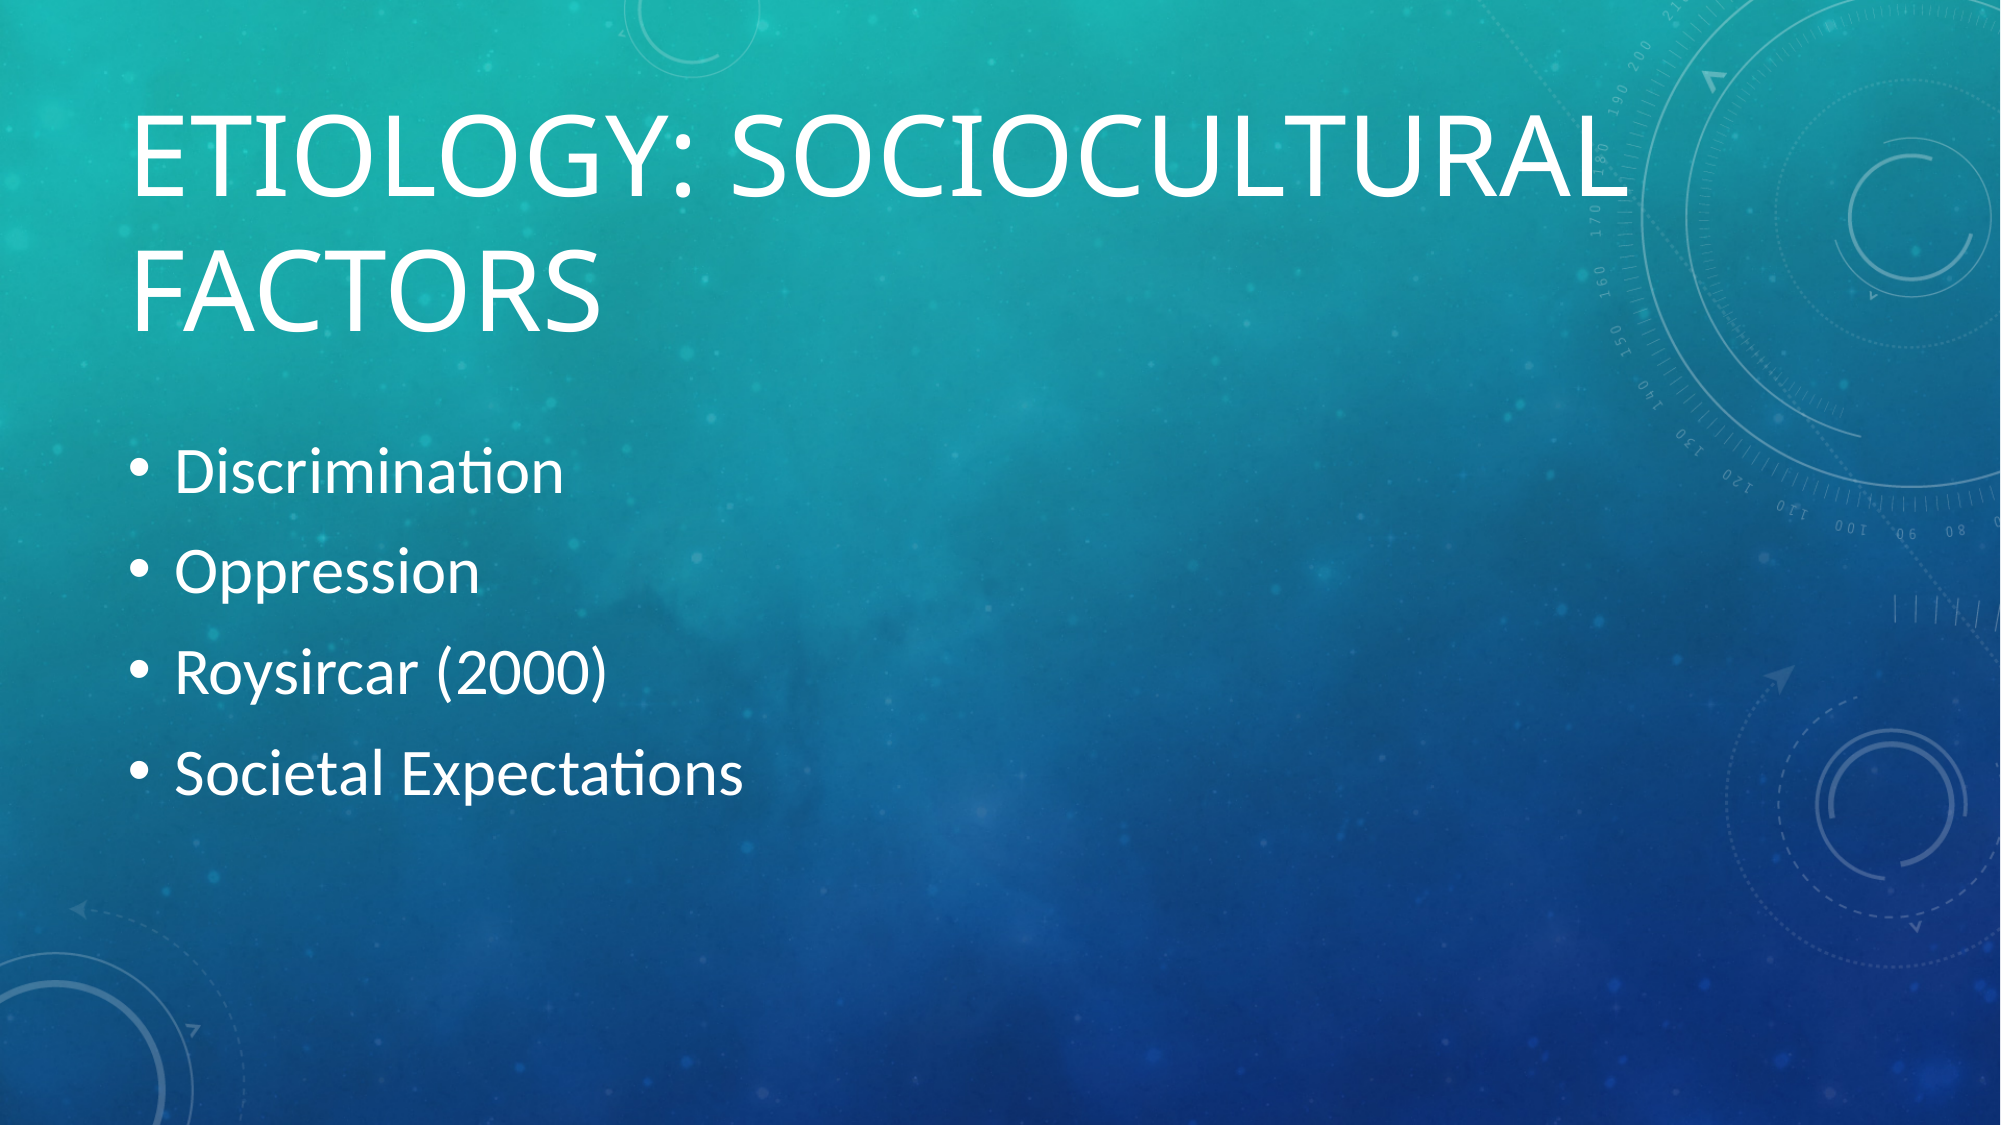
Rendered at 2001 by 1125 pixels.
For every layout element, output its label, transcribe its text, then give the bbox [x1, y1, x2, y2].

title Etiology: Sociocultural Factors [112, 99, 1775, 339]
list Discrimination Oppression Roysircar (2000) Societal Expectations [112, 351, 1775, 950]
picture [0, 0, 2001, 1125]
